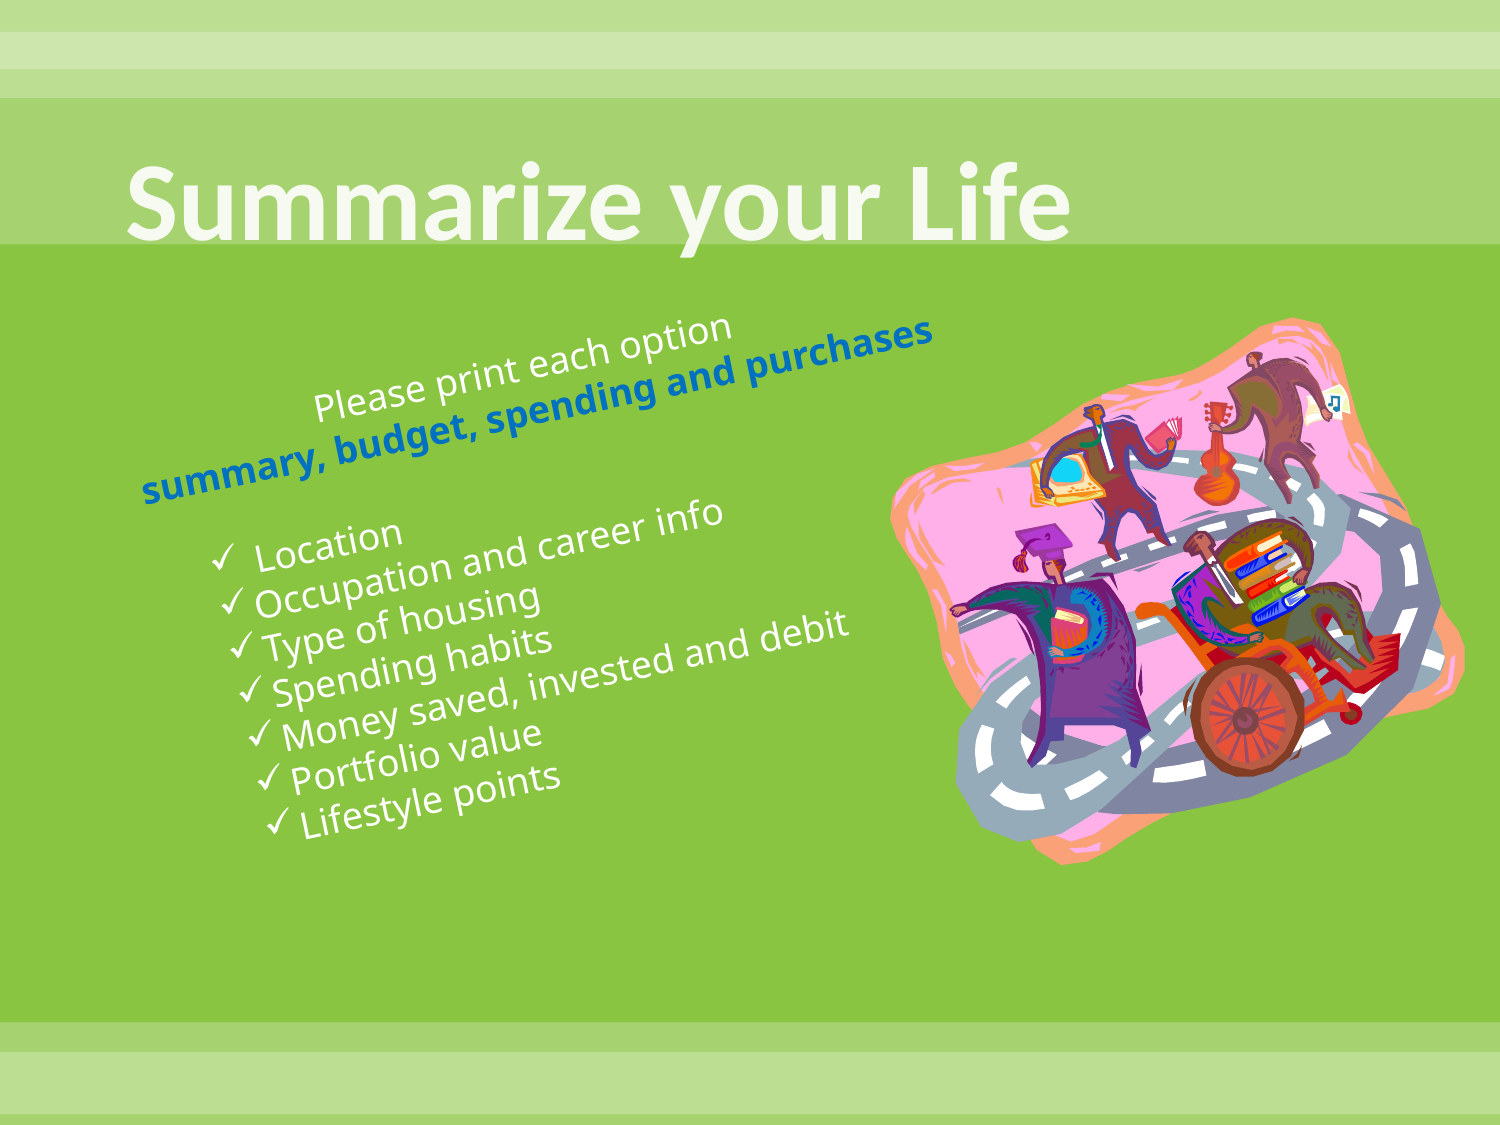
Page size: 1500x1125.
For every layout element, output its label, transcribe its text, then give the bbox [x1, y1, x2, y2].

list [891, 375, 1435, 824]
picture [0, 0, 1500, 1125]
title Summarize your Life [110, 30, 1390, 271]
text_box Please print each option summary, budget, spending and purchases Location Occupation and career info Type of housing Spending habits Money saved, invested and debit Portfolio value Lifestyle points [49, 237, 1020, 977]
